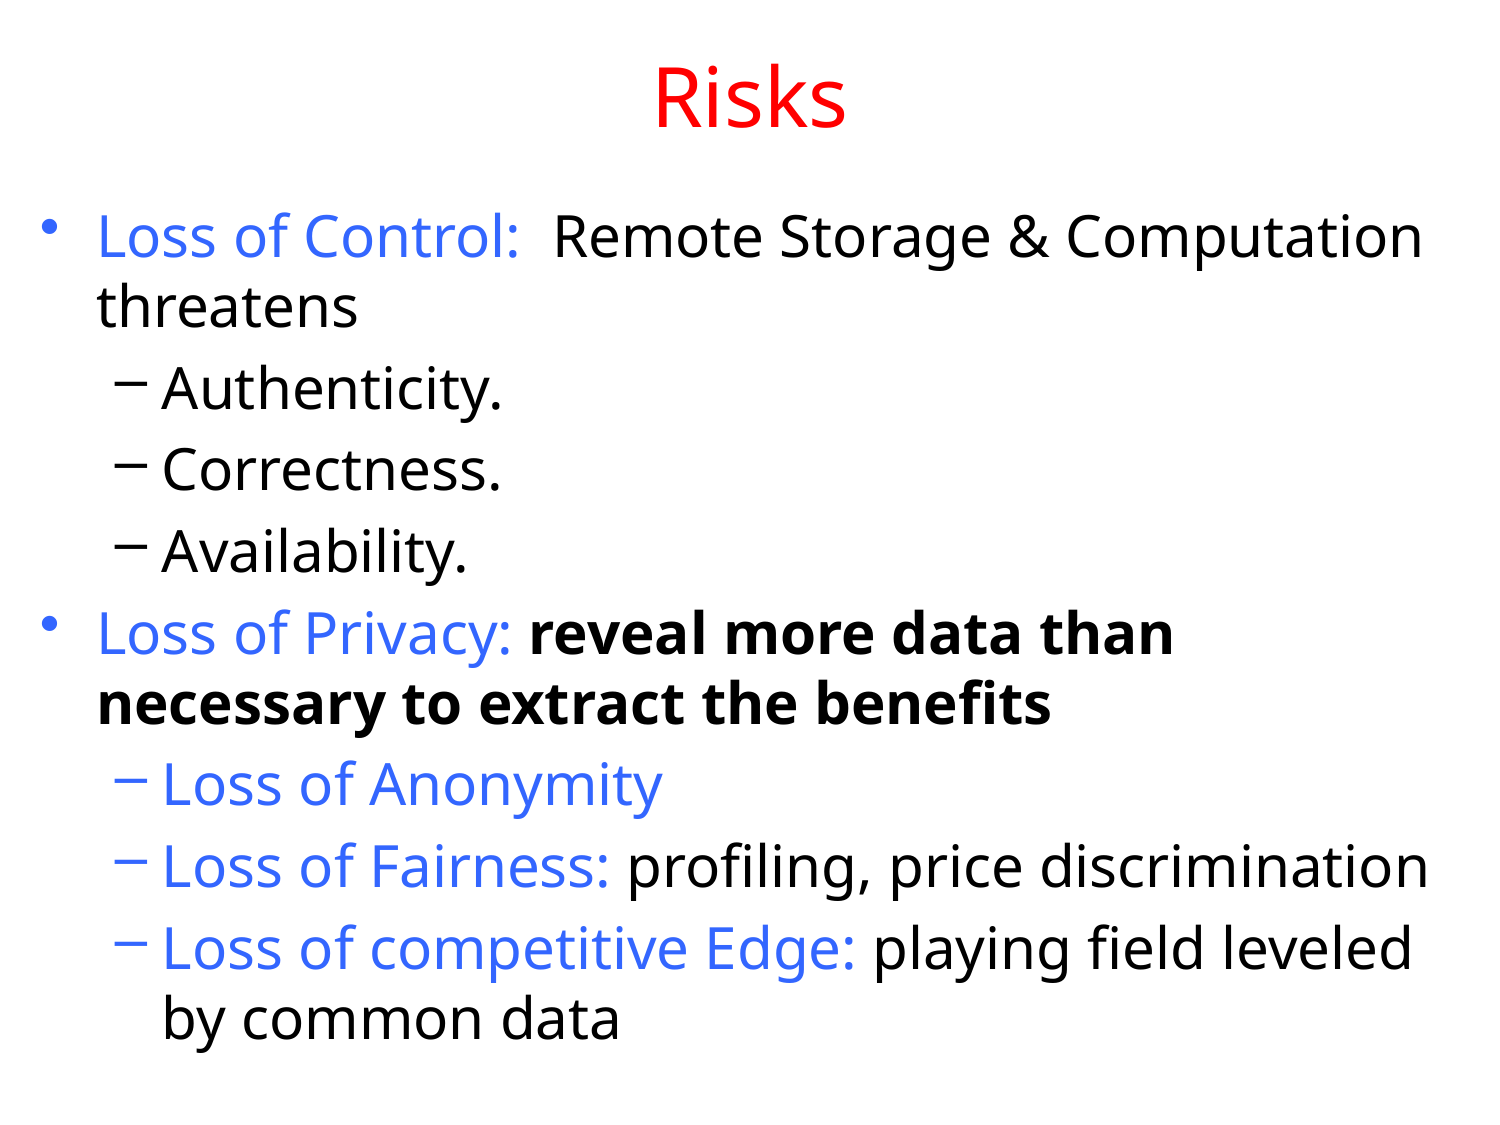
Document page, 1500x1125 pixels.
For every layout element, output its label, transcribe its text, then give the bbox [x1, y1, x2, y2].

title Risks [112, 0, 1388, 99]
list Loss of Control: Remote Storage & Computation threatens Authenticity. Correctness. Availability. Loss of Privacy: reveal more data than necessary to extract the benefits Loss of Anonymity Loss of Fairness: profiling, price discrimination Loss of competitive Edge: playing field leveled by common data [24, 99, 1463, 776]
